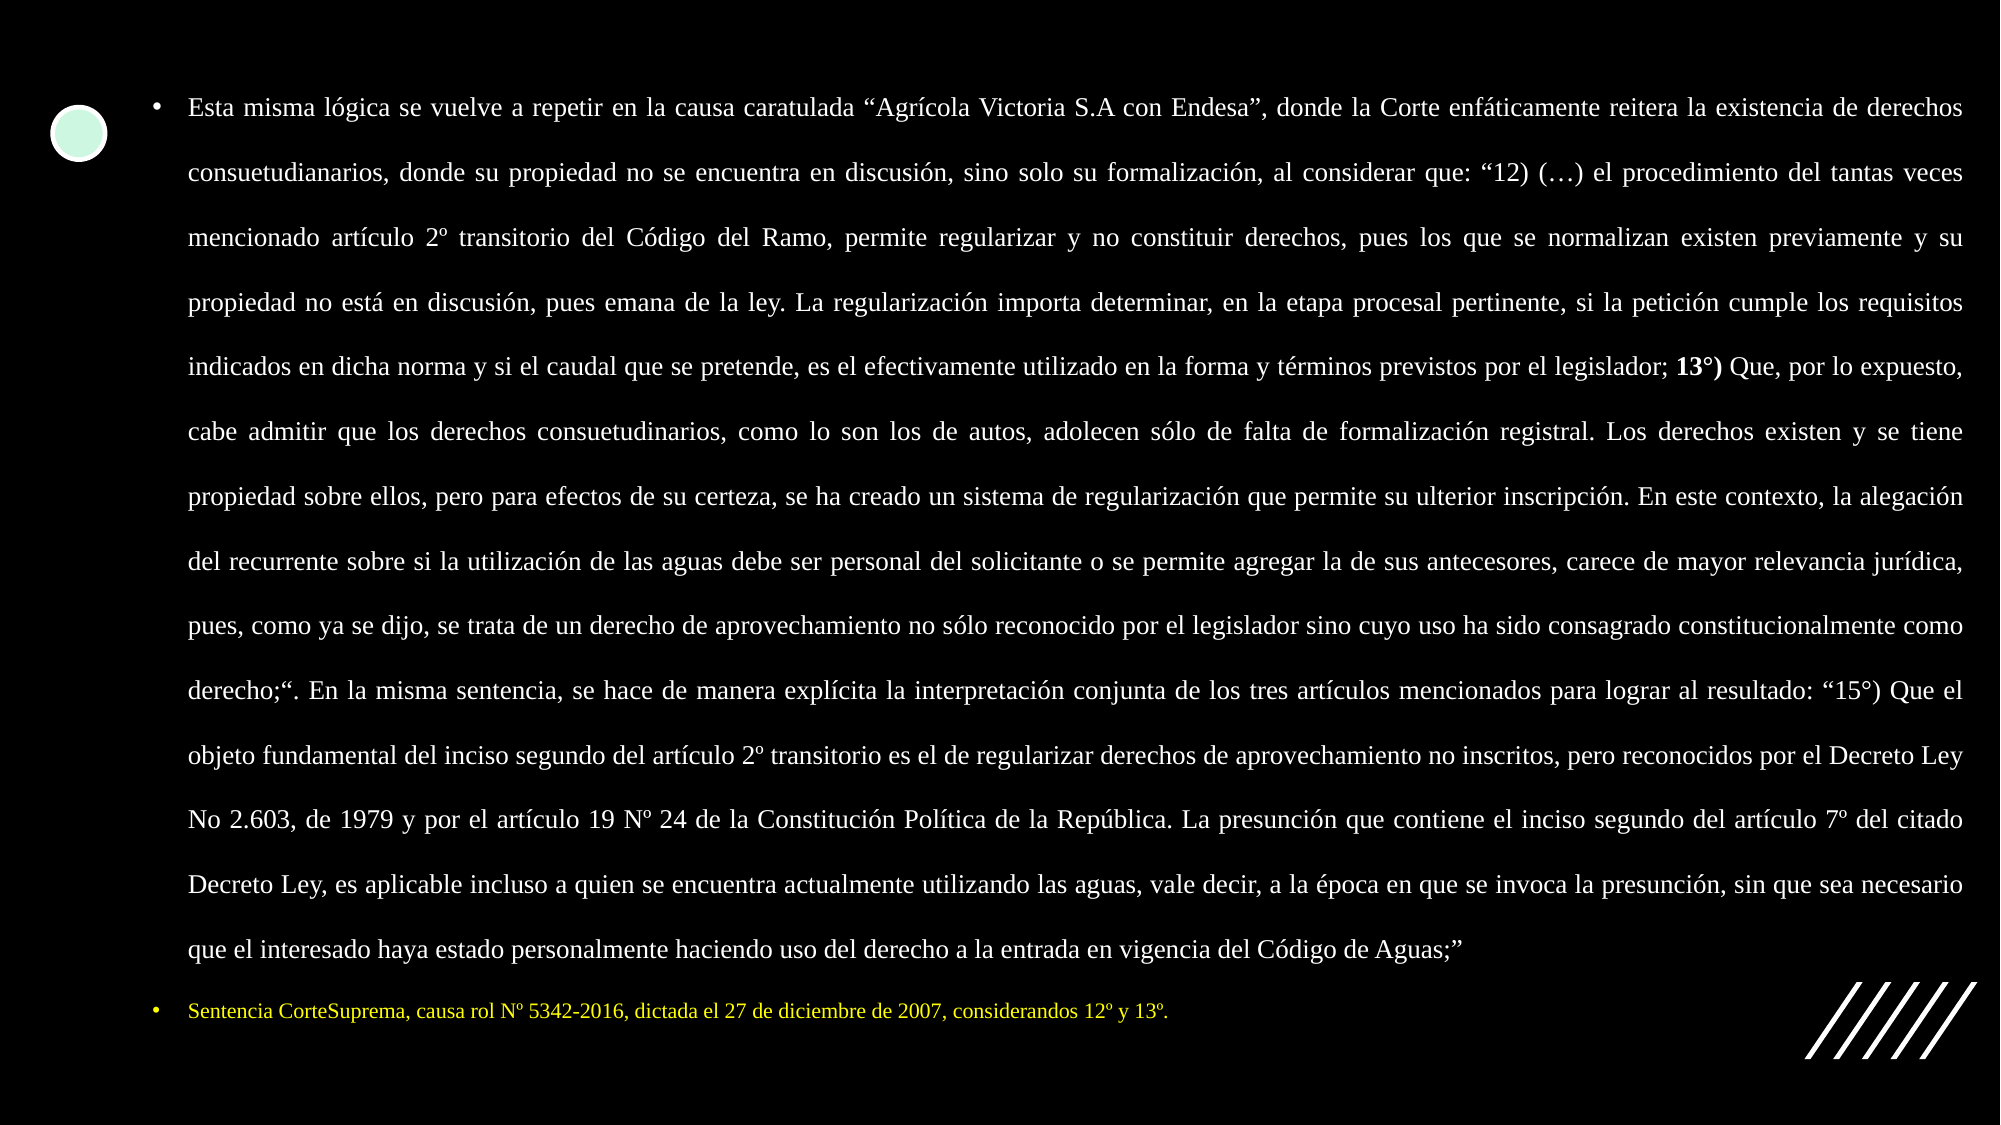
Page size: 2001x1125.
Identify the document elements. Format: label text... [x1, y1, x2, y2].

list Esta misma lógica se vuelve a repetir en la causa caratulada “Agrícola Victoria S.A con Endesa”, donde la Corte enfáticamente reitera la existencia de derechos consuetudianarios, donde su propiedad no se encuentra en discusión, sino solo su formalización, al considerar que: “12) (…) el procedimiento del tantas veces mencionado artículo 2º transitorio del Código del Ramo, permite regularizar y no constituir derechos, pues los que se normalizan existen previamente y su propiedad no está en discusión, pues emana de la ley. La regularización importa determinar, en la etapa procesal pertinente, si la petición cumple los requisitos indicados en dicha norma y si el caudal que se pretende, es el efectivamente utilizado en la forma y términos previstos por el legislador; 13°) Que, por lo expuesto, cabe admitir que los derechos consuetudinarios, como lo son los de autos, adolecen sólo de falta de formalización registral. Los derechos existen y se tiene propiedad sobre ellos, pero para efectos de su certeza, se ha creado un sistema de regularización que permite su ulterior inscripción. En este contexto, la alegación del recurrente sobre si la utilización de las aguas debe ser personal del solicitante o se permite agregar la de sus antecesores, carece de mayor relevancia jurídica, pues, como ya se dijo, se trata de un derecho de aprovechamiento no sólo reconocido por el legislador sino cuyo uso ha sido consagrado constitucionalmente como derecho;“. En la misma sentencia, se hace de manera explícita la interpretación conjunta de los tres artículos mencionados para lograr al resultado: “15°) Que el objeto fundamental del inciso segundo del artículo 2º transitorio es el de regularizar derechos de aprovechamiento no inscritos, pero reconocidos por el Decreto Ley No 2.603, de 1979 y por el artículo 19 Nº 24 de la Constitución Política de la República. La presunción que contiene el inciso segundo del artículo 7º del citado Decreto Ley, es aplicable incluso a quien se encuentra actualmente utilizando las aguas, vale decir, a la época en que se invoca la presunción, sin que sea necesario que el interesado haya estado personalmente haciendo uso del derecho a la entrada en vigencia del Código de Aguas;” Sentencia CorteSuprema, causa rol Nº 5342-2016, dictada el 27 de diciembre de 2007, considerandos 12º y 13º. [137, 50, 1979, 1103]
